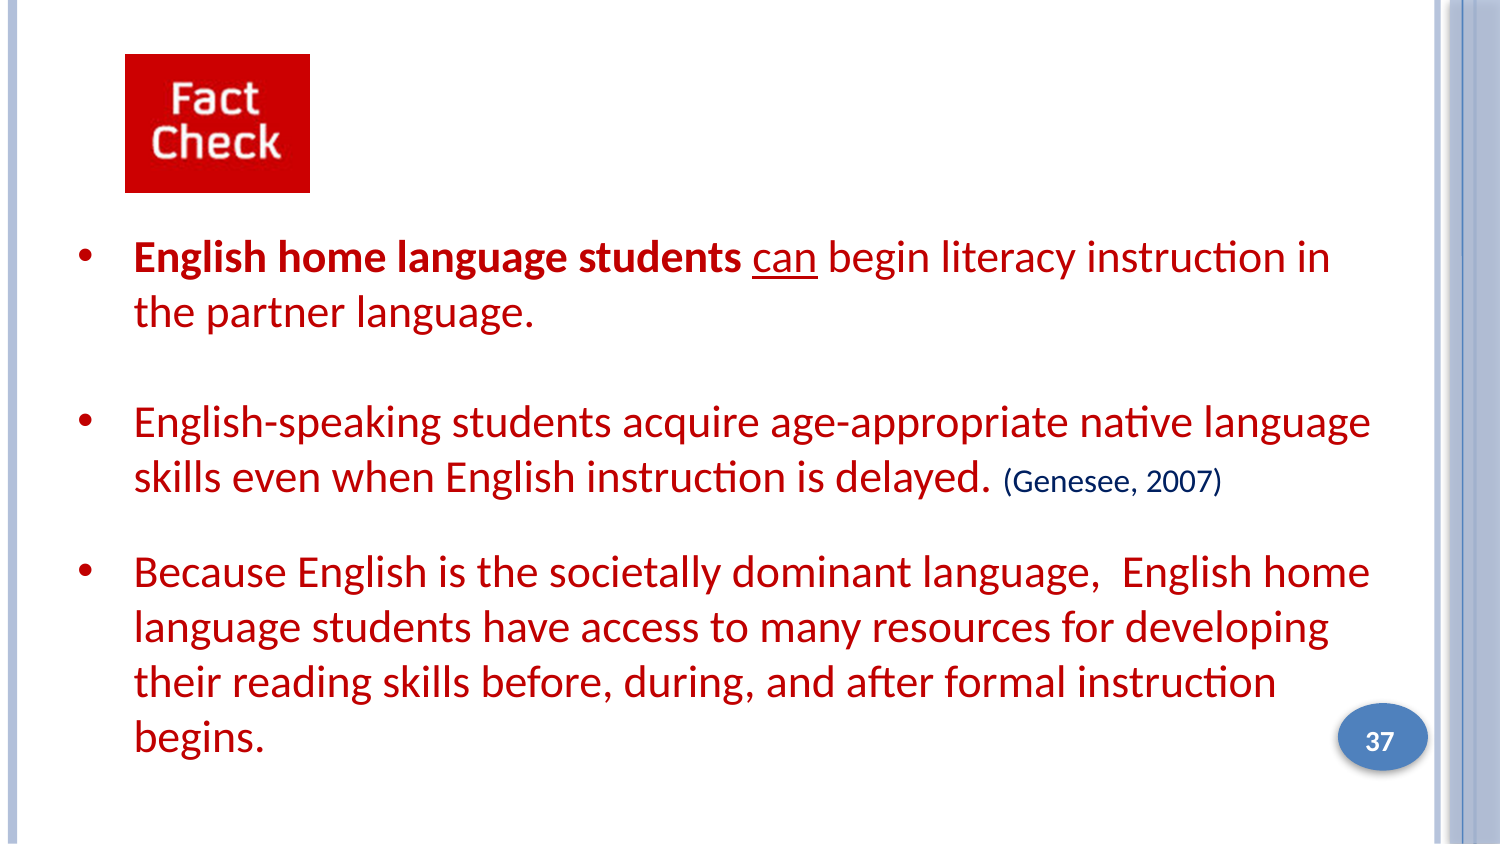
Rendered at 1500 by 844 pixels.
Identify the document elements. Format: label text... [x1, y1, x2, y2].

slide_number 37 [1335, 707, 1425, 772]
picture [124, 53, 310, 193]
text_box English home language students can begin literacy instruction in the partner language. English-speaking students acquire age-appropriate native language skills even when English instruction is delayed. (Genesee, 2007) Because English is the societally dominant language, English home language students have access to many resources for developing their reading skills before, during, and after formal instruction begins. [62, 219, 1388, 844]
